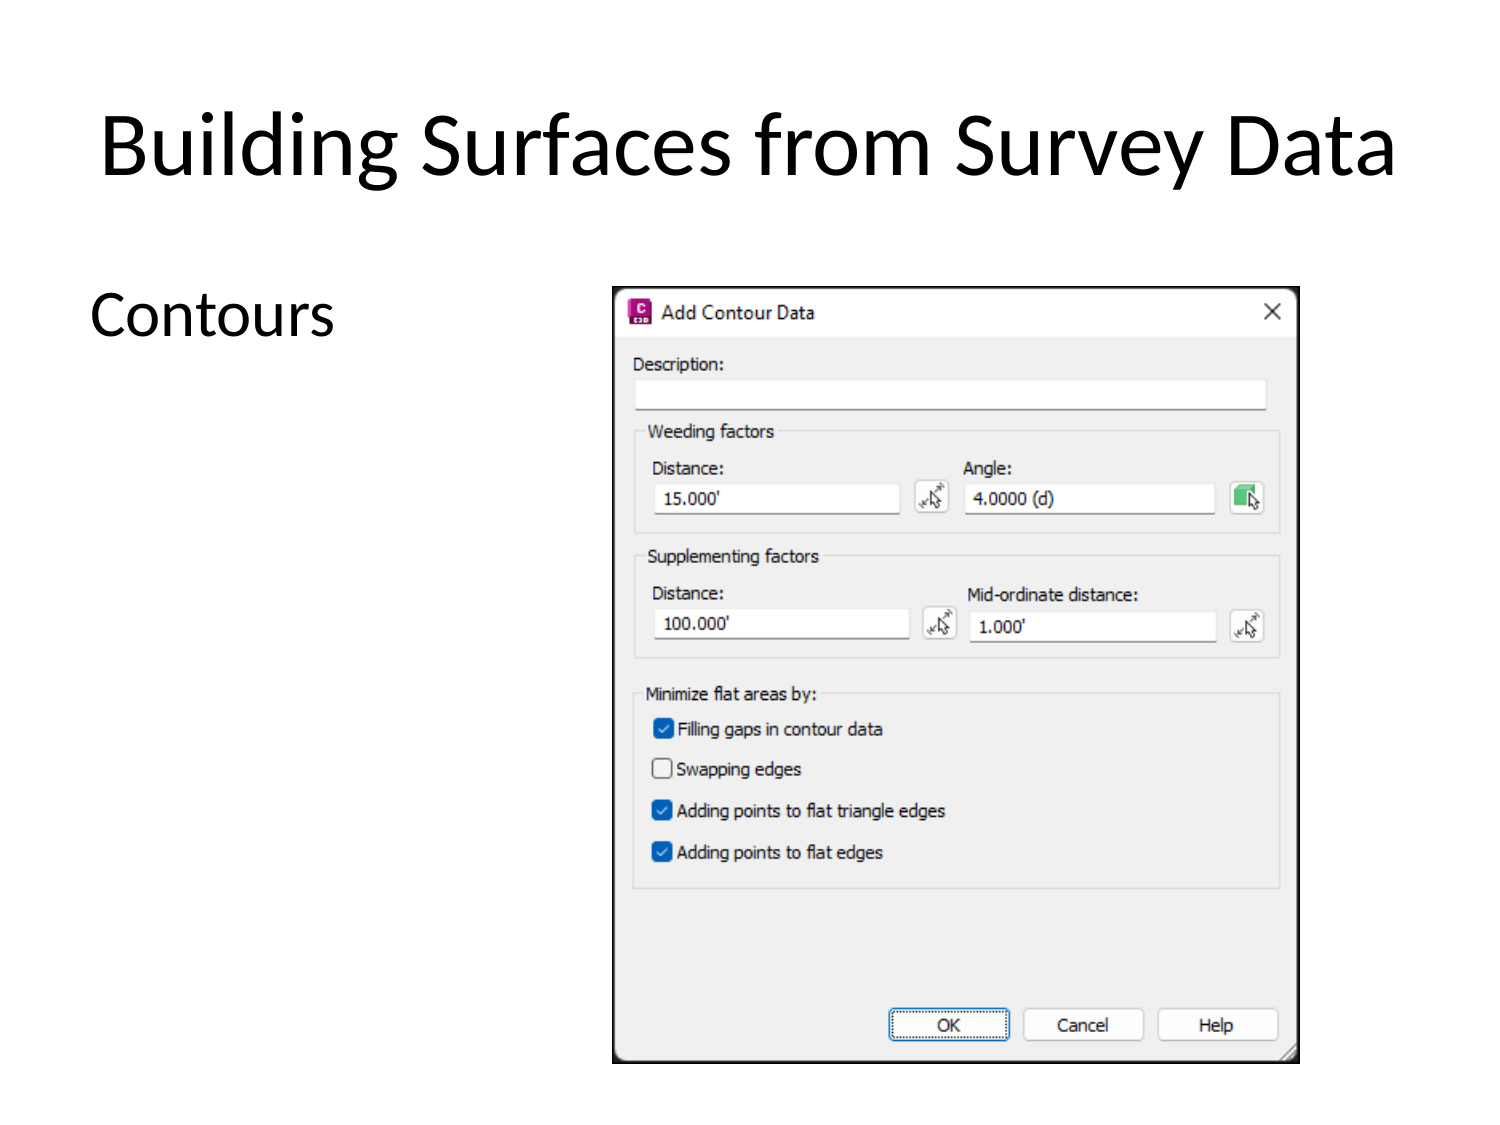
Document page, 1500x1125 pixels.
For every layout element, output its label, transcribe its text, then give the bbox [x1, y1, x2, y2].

list Contours [75, 262, 1425, 1005]
picture [612, 286, 1301, 1064]
title Building Surfaces from Survey Data [75, 45, 1425, 233]
